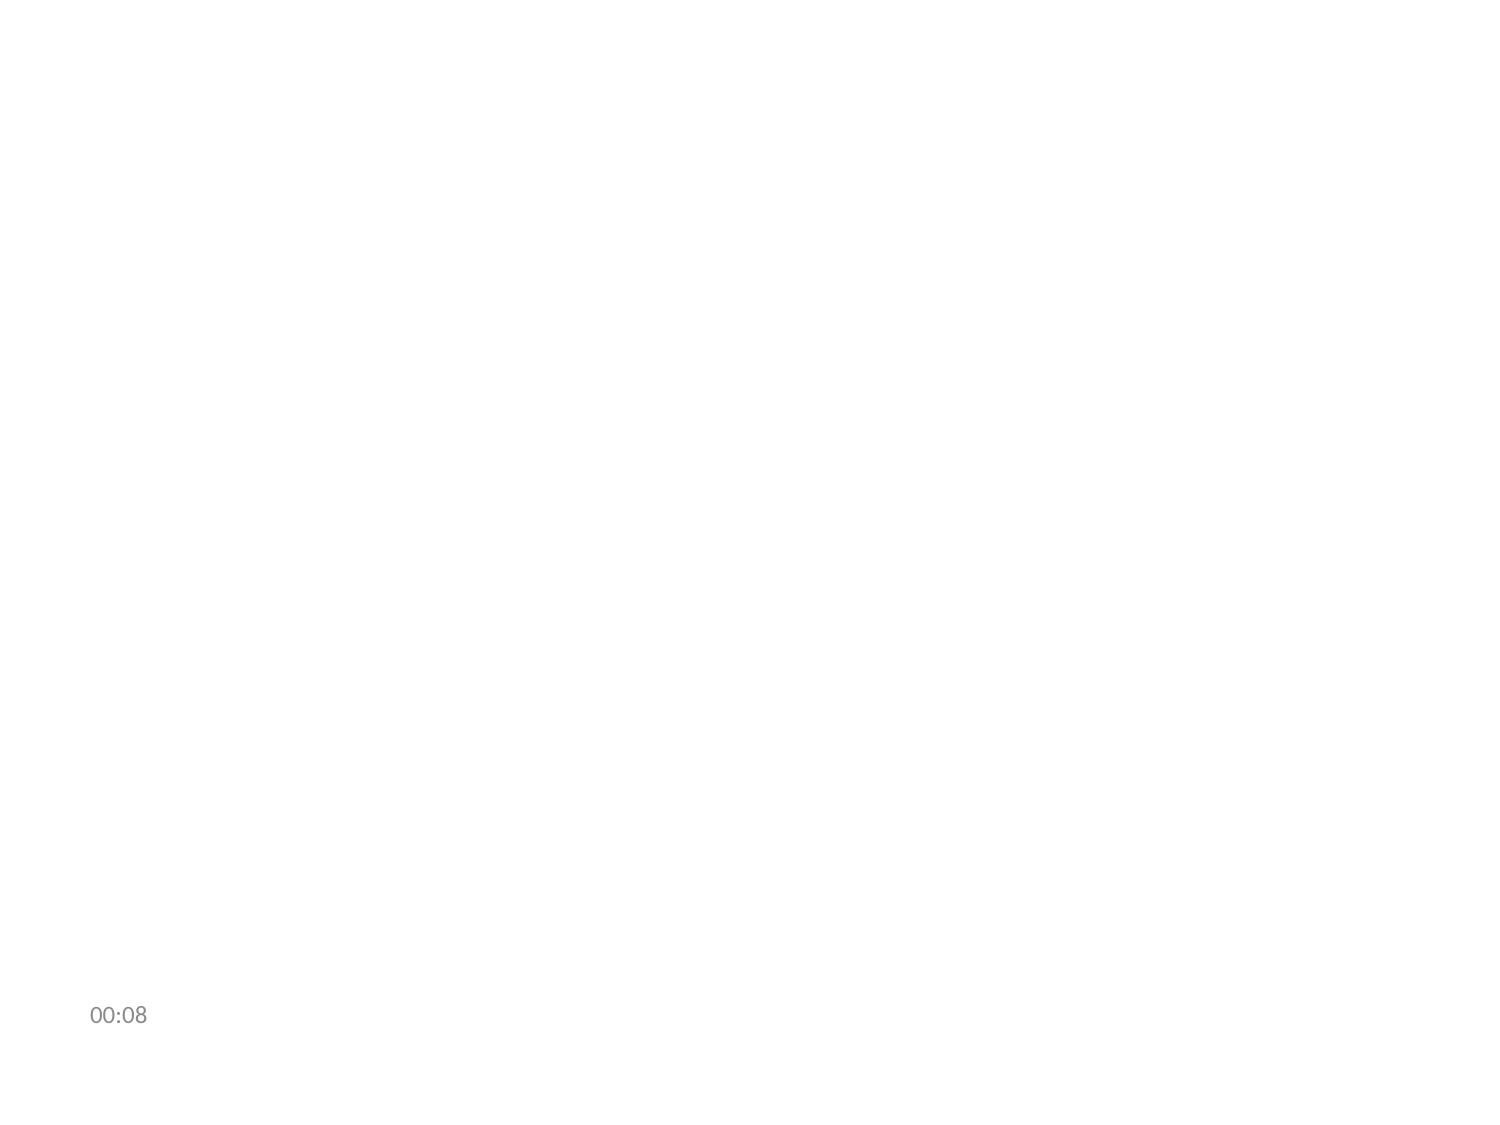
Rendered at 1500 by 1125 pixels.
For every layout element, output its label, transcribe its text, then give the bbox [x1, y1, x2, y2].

text_box 15:35 [75, 983, 425, 1044]
